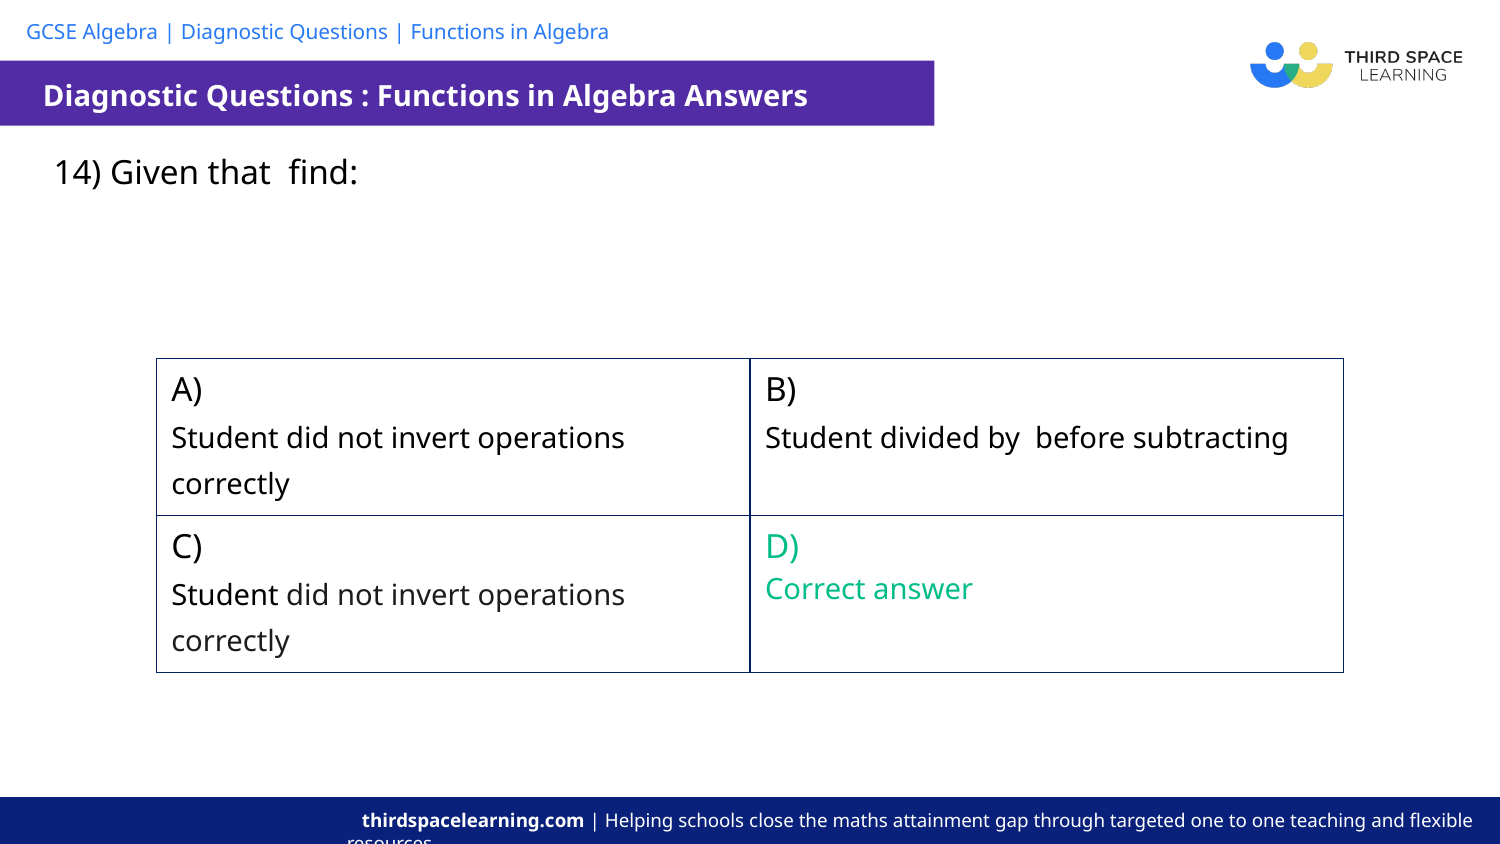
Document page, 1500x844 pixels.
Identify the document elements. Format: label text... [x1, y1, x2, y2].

picture [1250, 33, 1465, 99]
text_box Diagnostic Questions : Functions in Algebra Answers [27, 61, 849, 127]
